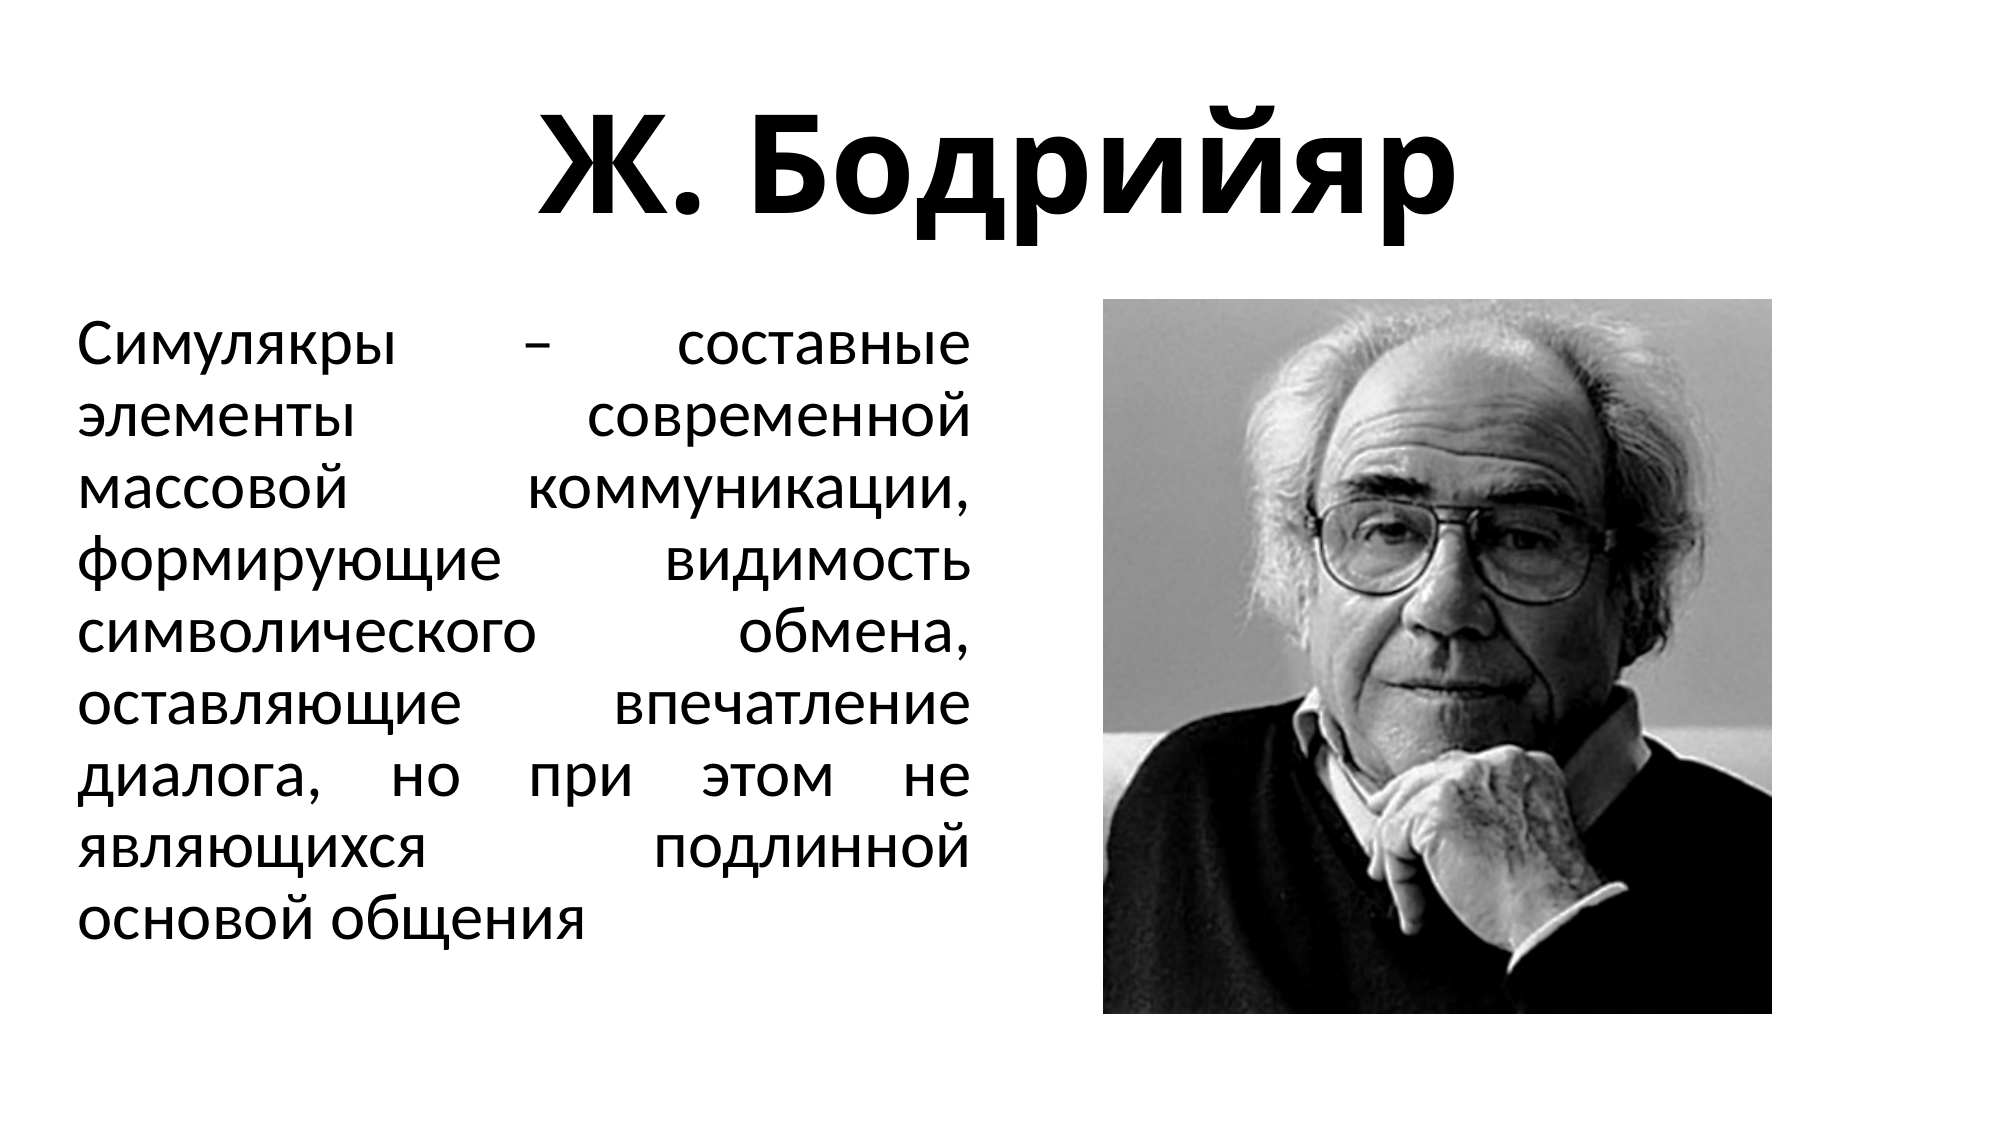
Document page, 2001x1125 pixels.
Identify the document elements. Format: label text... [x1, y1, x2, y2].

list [1103, 299, 1772, 1014]
list Симулякры – составные элементы современной массовой коммуникации, формирующие видимость символического обмена, оставляющие впечатление диалога, но при этом не являющихся подлинной основой общения [62, 299, 988, 1072]
title Ж. Бодрийяр [137, 59, 1863, 278]
